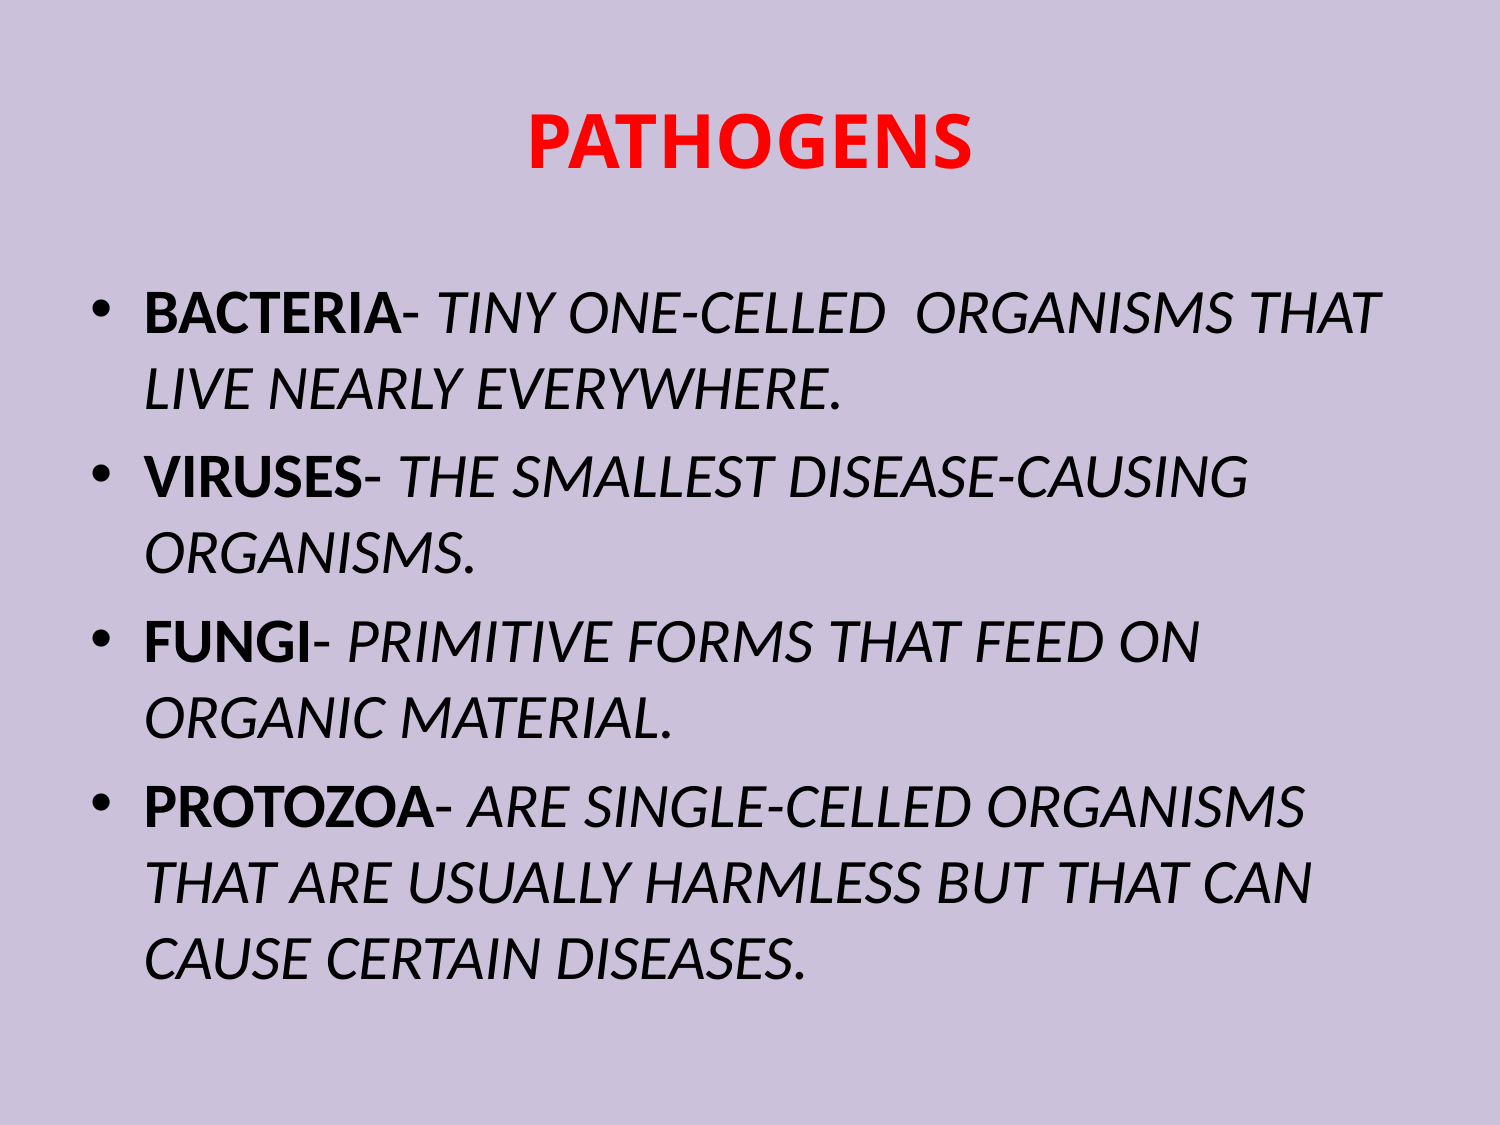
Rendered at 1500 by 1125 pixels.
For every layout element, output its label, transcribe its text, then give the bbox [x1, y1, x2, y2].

title PATHOGENS [75, 45, 1425, 233]
list BACTERIA- TINY ONE-CELLED ORGANISMS THAT LIVE NEARLY EVERYWHERE. VIRUSES- THE SMALLEST DISEASE-CAUSING ORGANISMS. FUNGI- PRIMITIVE FORMS THAT FEED ON ORGANIC MATERIAL. PROTOZOA- ARE SINGLE-CELLED ORGANISMS THAT ARE USUALLY HARMLESS BUT THAT CAN CAUSE CERTAIN DISEASES. [75, 262, 1425, 1005]
